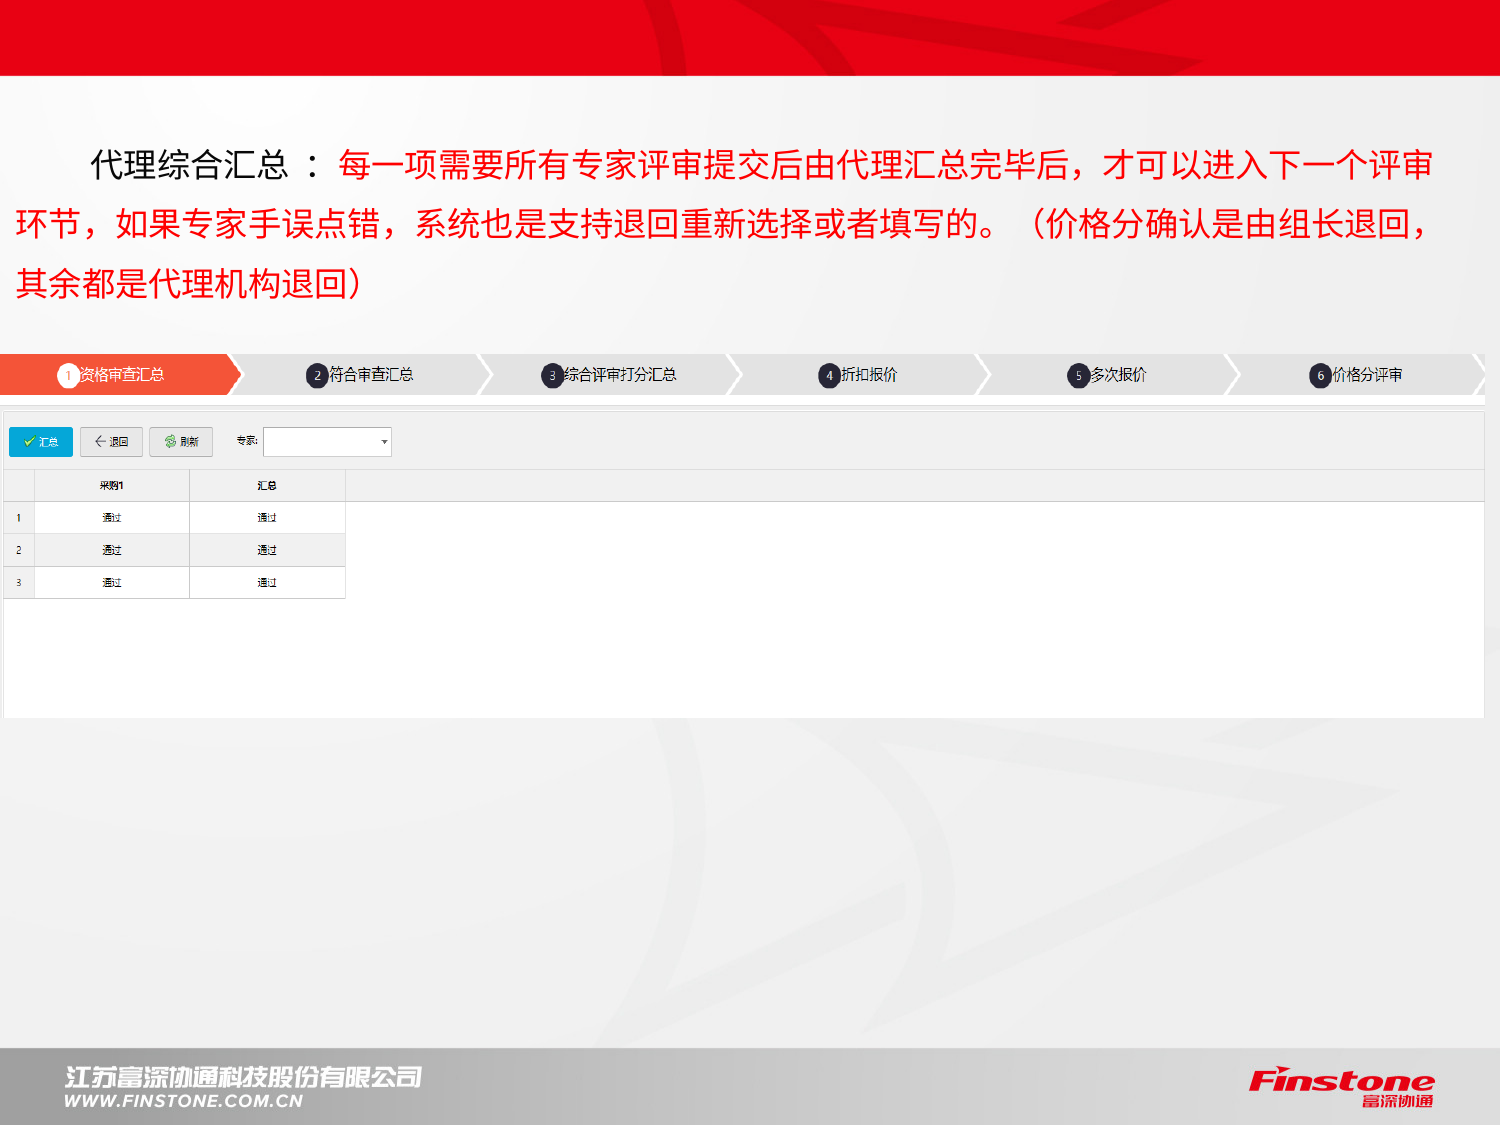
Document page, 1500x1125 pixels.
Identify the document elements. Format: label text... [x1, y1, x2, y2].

text_box 代理综合汇总 ：每一项需要所有专家评审提交后由代理汇总完毕后，才可以进入下一个评审环节，如果专家手误点错，系统也是支持退回重新选择或者填写的。（价格分确认是由组长退回，其余都是代理机构退回） [0, 116, 1463, 354]
picture [0, 0, 1500, 1125]
